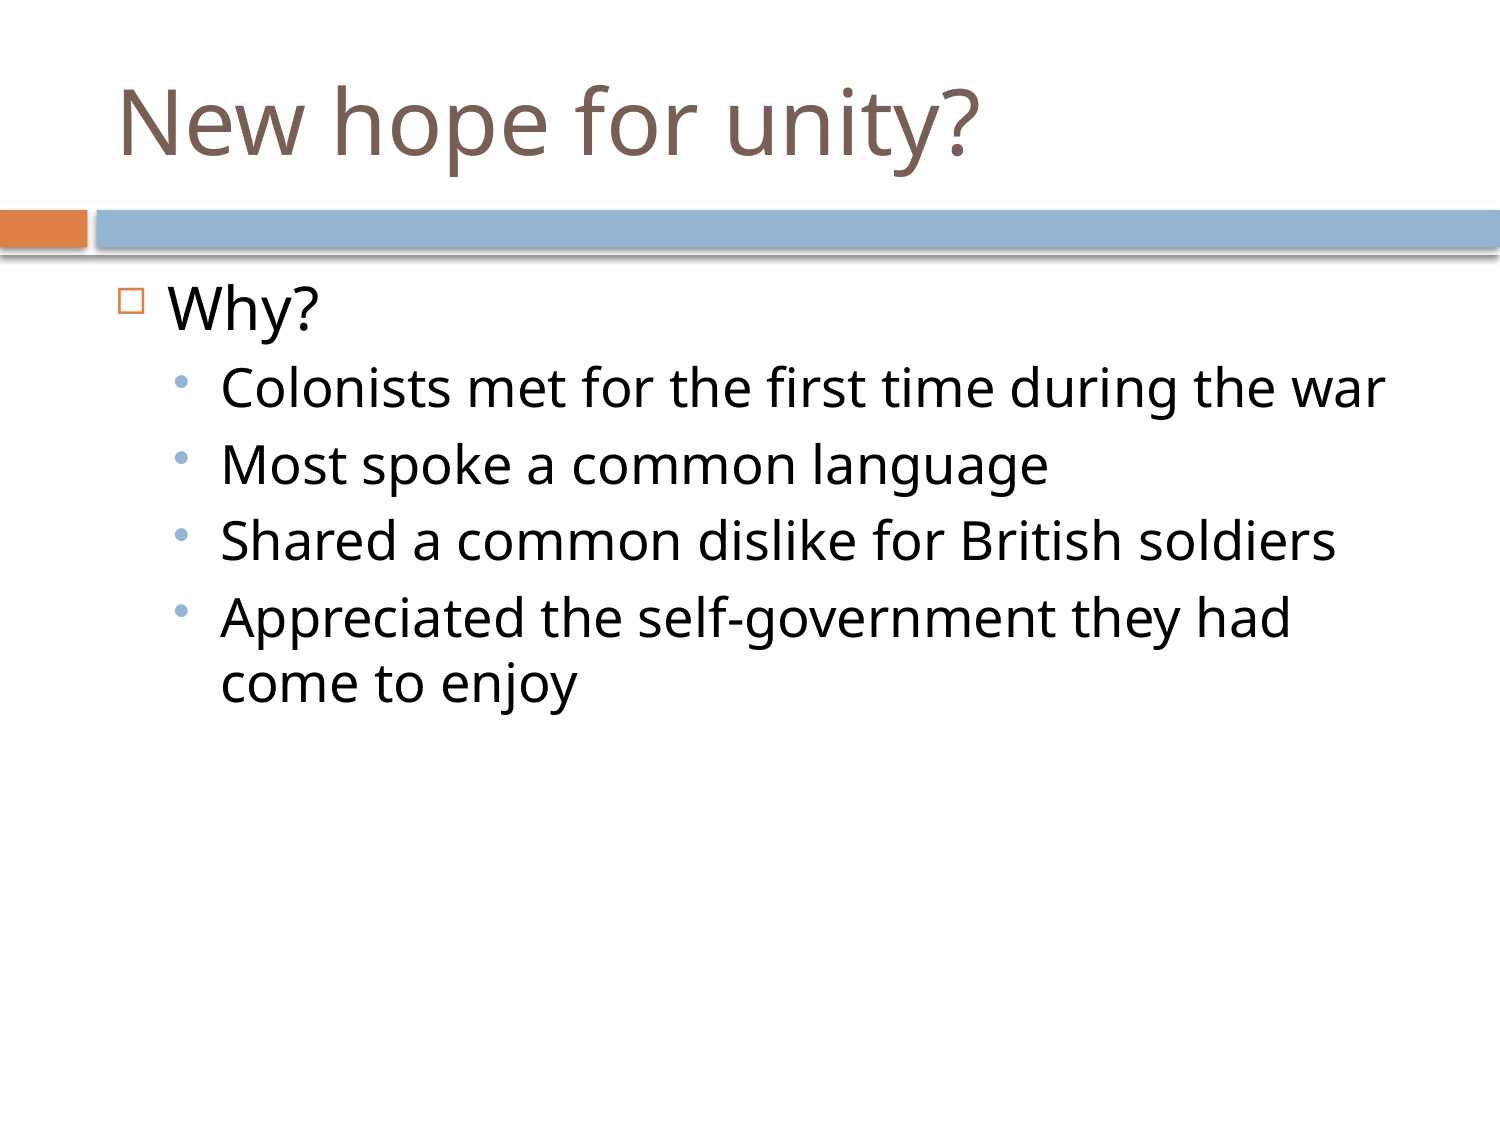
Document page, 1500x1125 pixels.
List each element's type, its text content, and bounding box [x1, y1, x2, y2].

title New hope for unity? [100, 37, 1438, 200]
list Why? Colonists met for the first time during the war Most spoke a common language Shared a common dislike for British soldiers Appreciated the self-government they had come to enjoy [100, 262, 1438, 1000]
